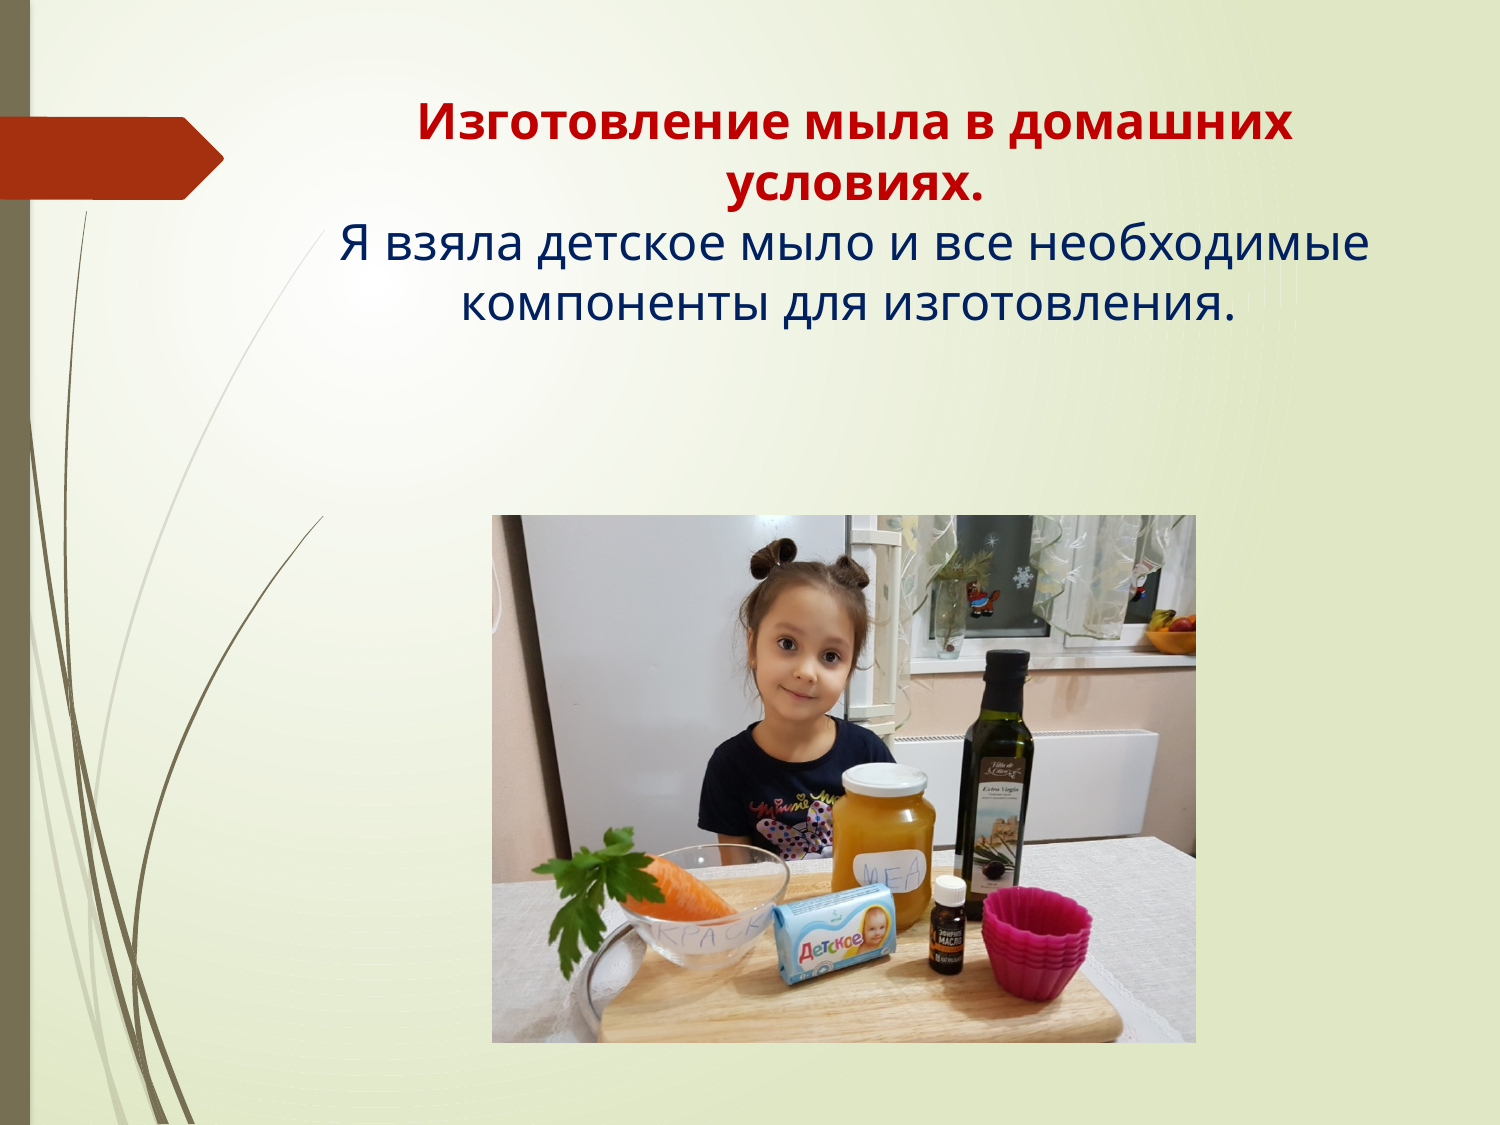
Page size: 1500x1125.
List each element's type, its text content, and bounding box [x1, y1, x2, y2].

title Изготовление мыла в домашних условиях. Я взяла детское мыло и все необходимые компоненты для изготовления. [316, 82, 1395, 364]
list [491, 515, 1196, 1044]
